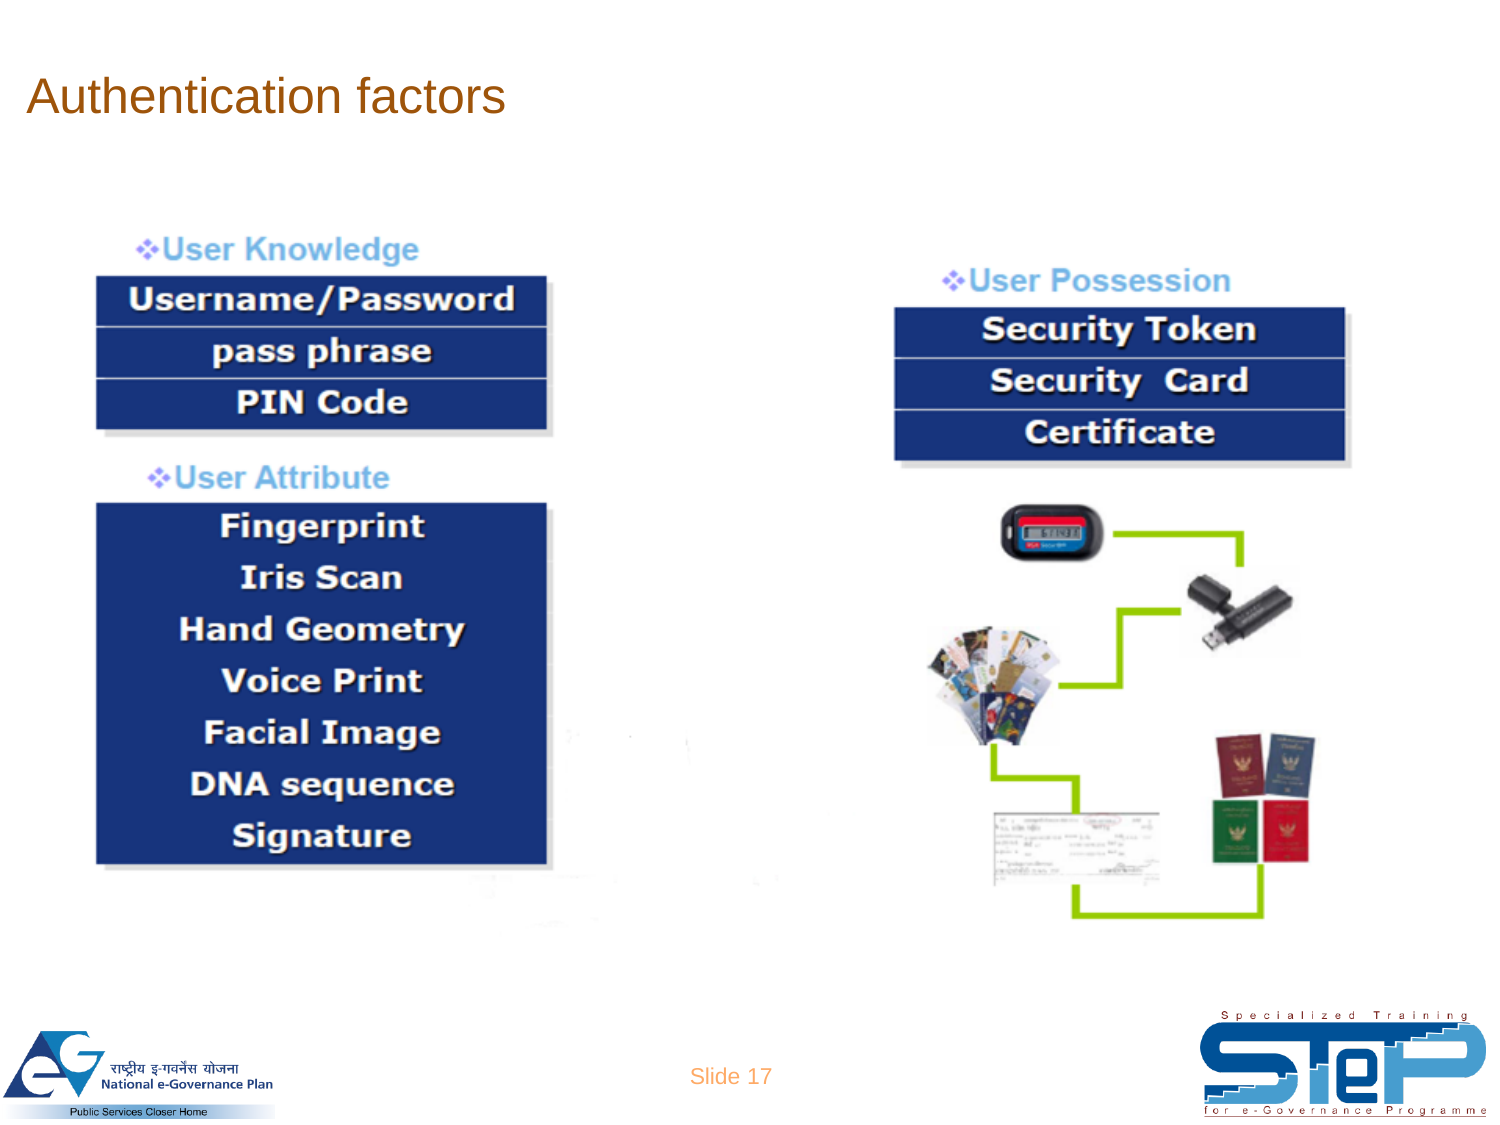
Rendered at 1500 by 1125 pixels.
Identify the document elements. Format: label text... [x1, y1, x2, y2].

picture [87, 234, 1354, 938]
title Authentication factors [26, 63, 1472, 188]
picture [2, 1031, 275, 1119]
picture [1200, 1011, 1486, 1117]
